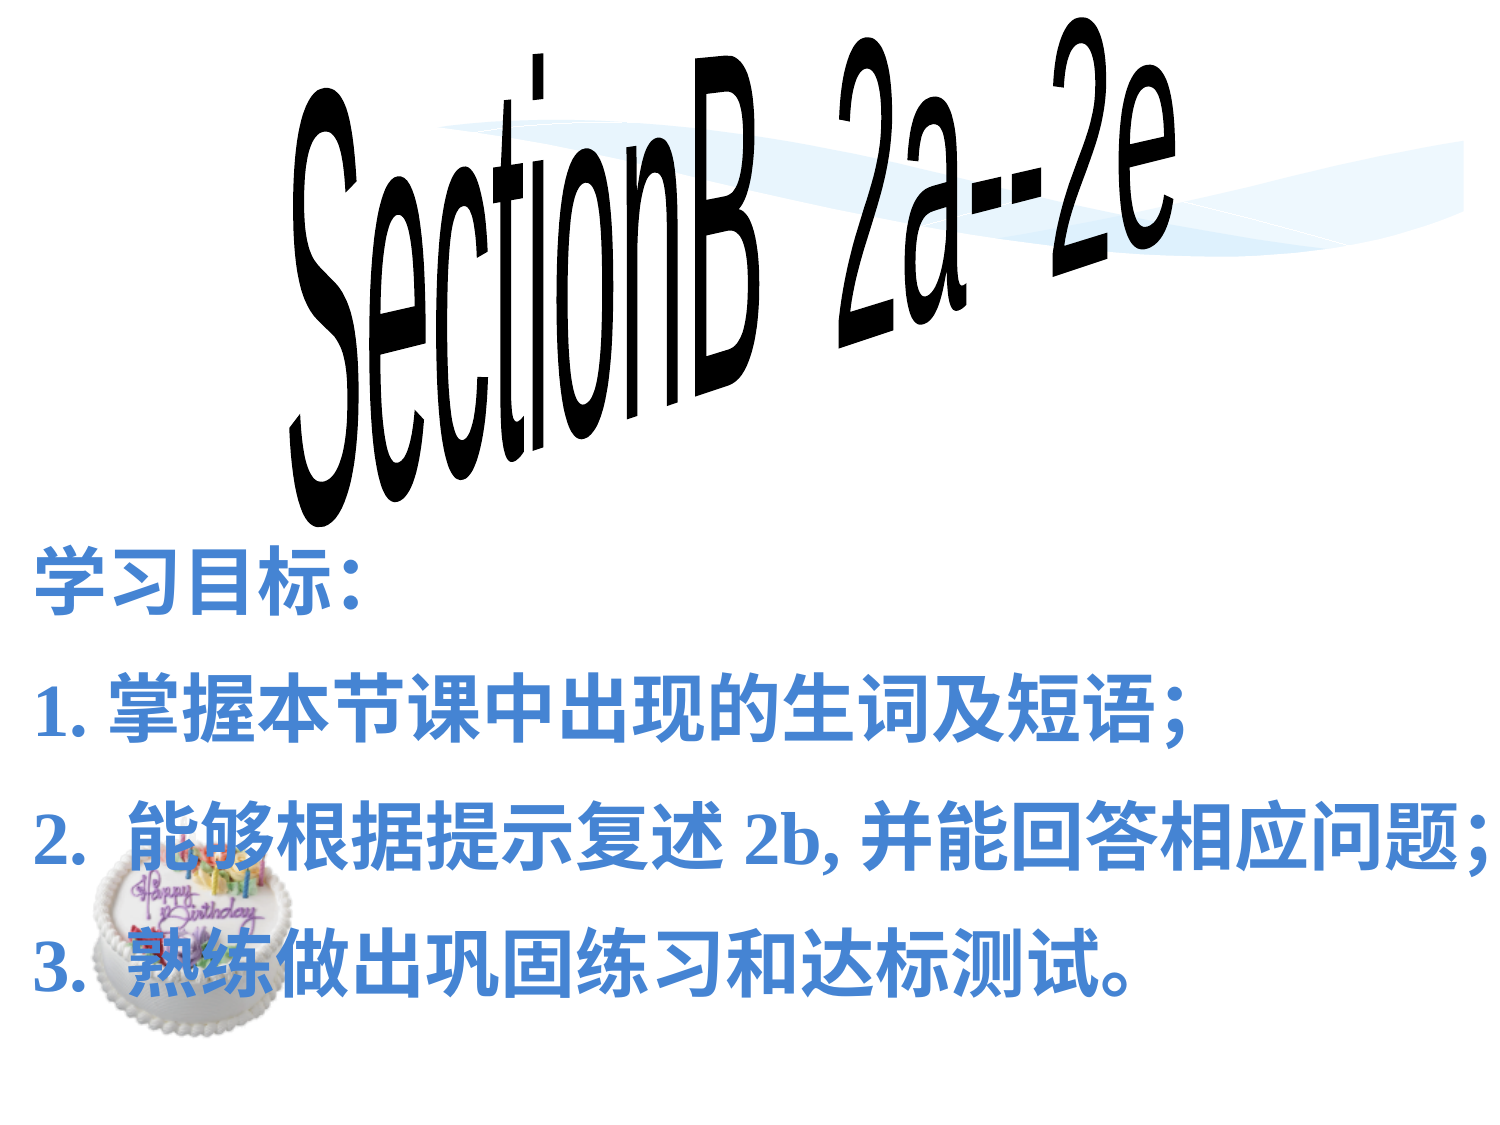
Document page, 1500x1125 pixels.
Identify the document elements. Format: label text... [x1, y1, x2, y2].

text_box 学习目标： 1.掌握本节课中出现的生词及短语； 2. 能够根据提示复述2b,并能回答相应问题； 3. 熟练做出巩固练习和达标测试。 [17, 527, 1500, 1015]
picture [88, 810, 296, 1042]
